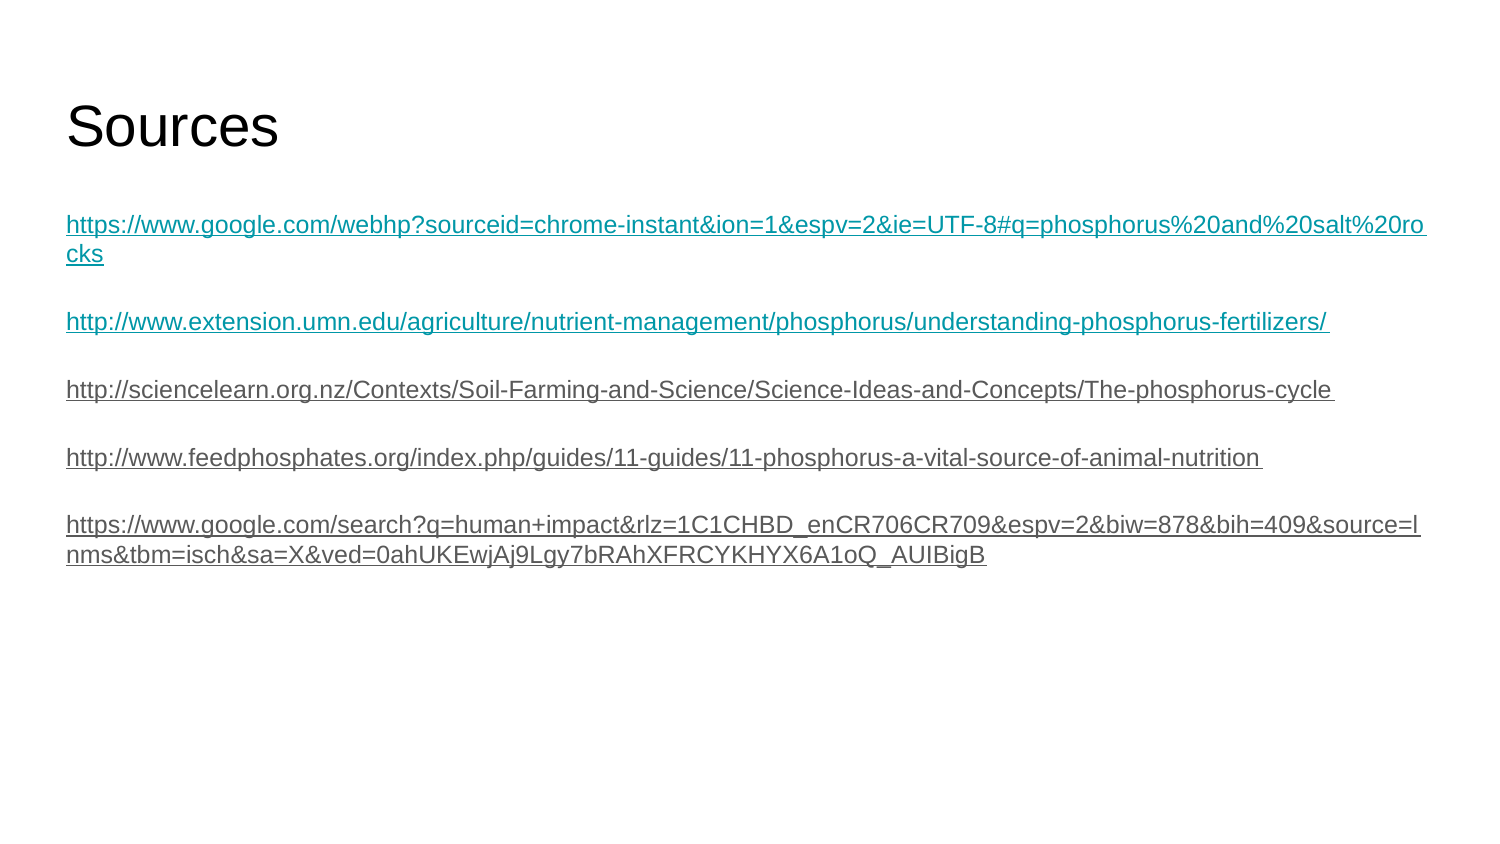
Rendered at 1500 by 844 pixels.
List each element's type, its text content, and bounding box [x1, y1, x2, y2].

list https://www.google.com/webhp?sourceid=chrome-instant&ion=1&espv=2&ie=UTF-8#q=phosphorus%20and%20salt%20rocks http://www.extension.umn.edu/agriculture/nutrient-management/phosphorus/understanding-phosphorus-fertilizers/ http://sciencelearn.org.nz/Contexts/Soil-Farming-and-Science/Science-Ideas-and-Concepts/The-phosphorus-cycle http://www.feedphosphates.org/index.php/guides/11-guides/11-phosphorus-a-vital-source-of-animal-nutrition https://www.google.com/search?q=human+impact&rlz=1C1CHBD_enCR706CR709&espv=2&biw=878&bih=409&source=lnms&tbm=isch&sa=X&ved=0ahUKEwjAj9Lgy7bRAhXFRCYKHYX6A1oQ_AUIBigB [51, 189, 1449, 750]
title Sources [51, 72, 1449, 167]
